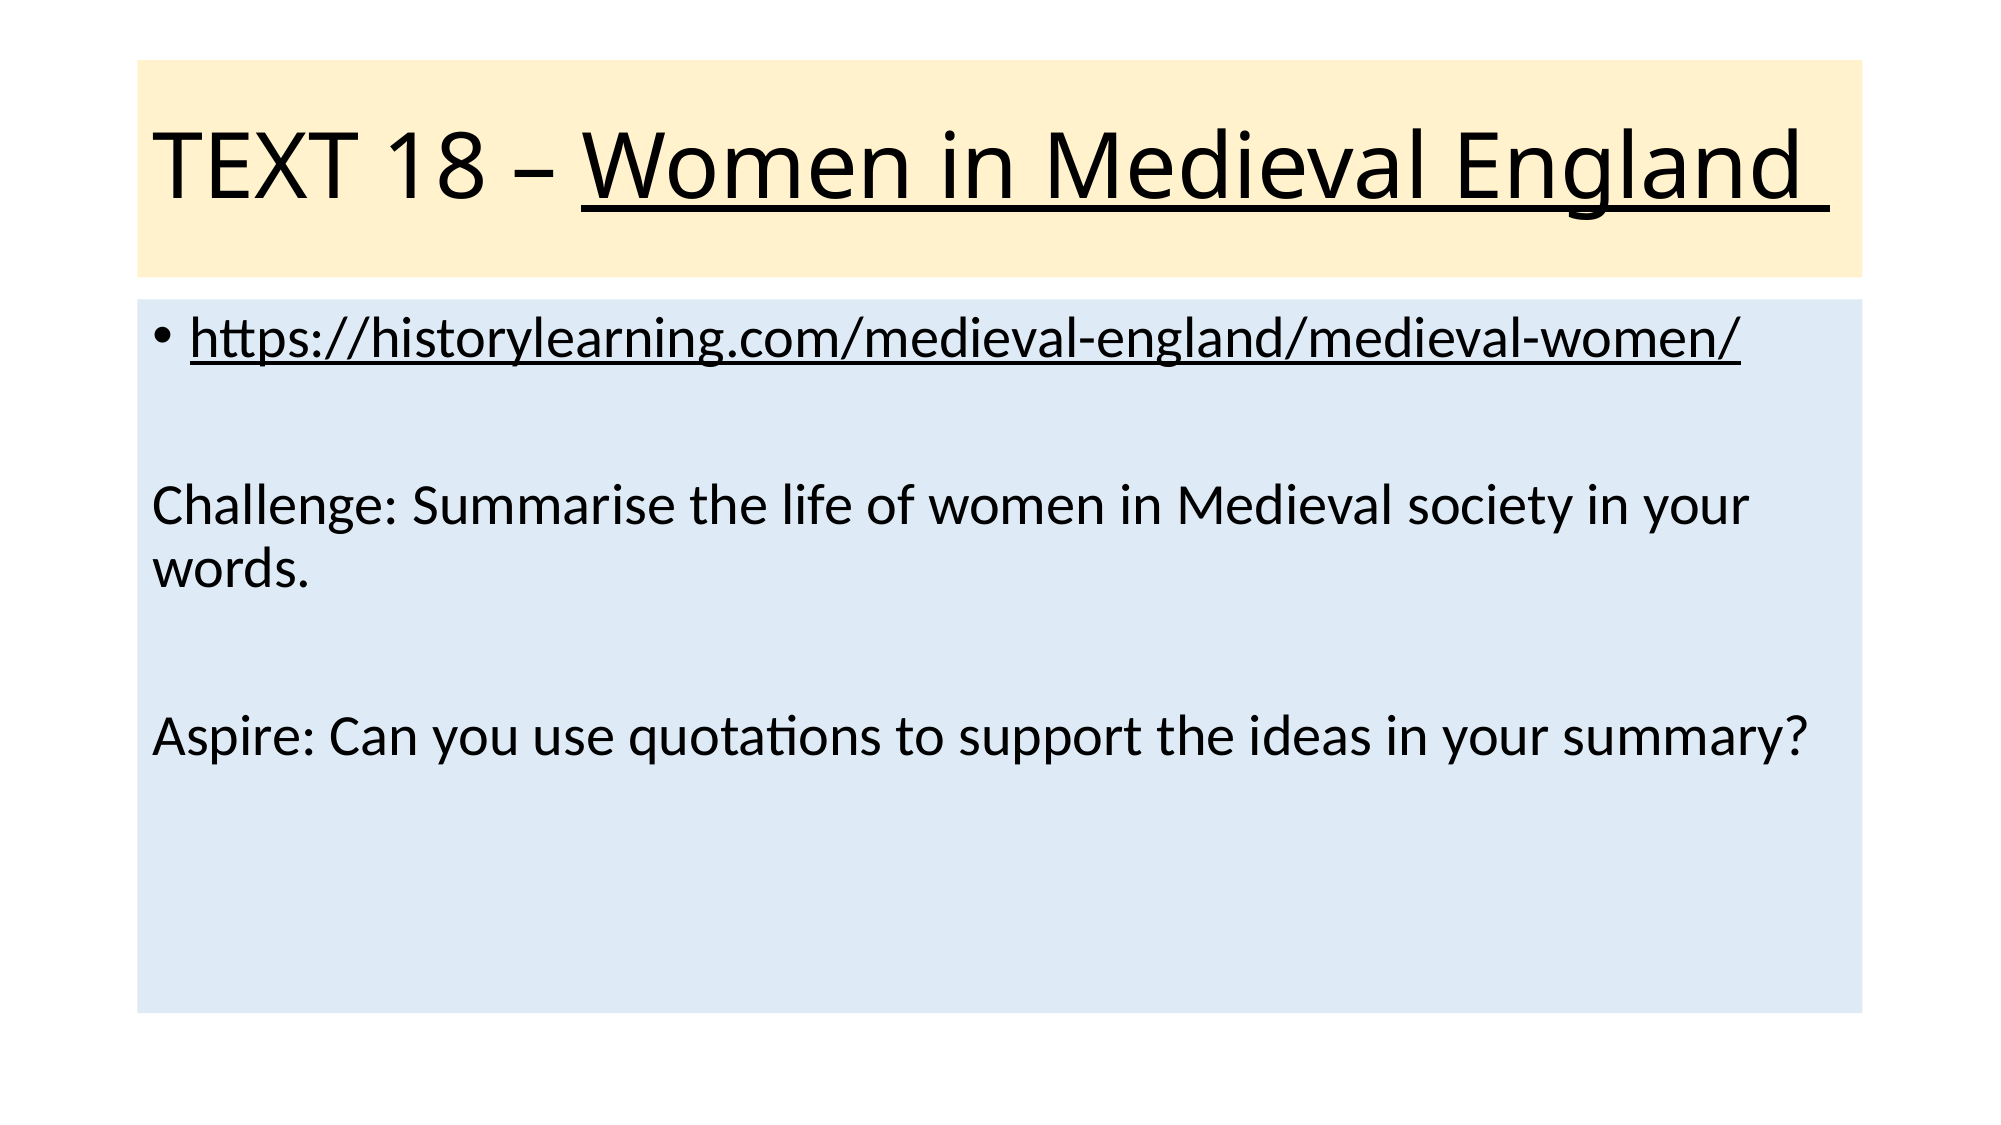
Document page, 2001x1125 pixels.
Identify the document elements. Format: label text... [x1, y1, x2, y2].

list https://historylearning.com/medieval-england/medieval-women/ Challenge: Summarise the life of women in Medieval society in your words. Aspire: Can you use quotations to support the ideas in your summary? [137, 299, 1863, 1014]
title TEXT 18 – Women in Medieval England [137, 59, 1863, 278]
